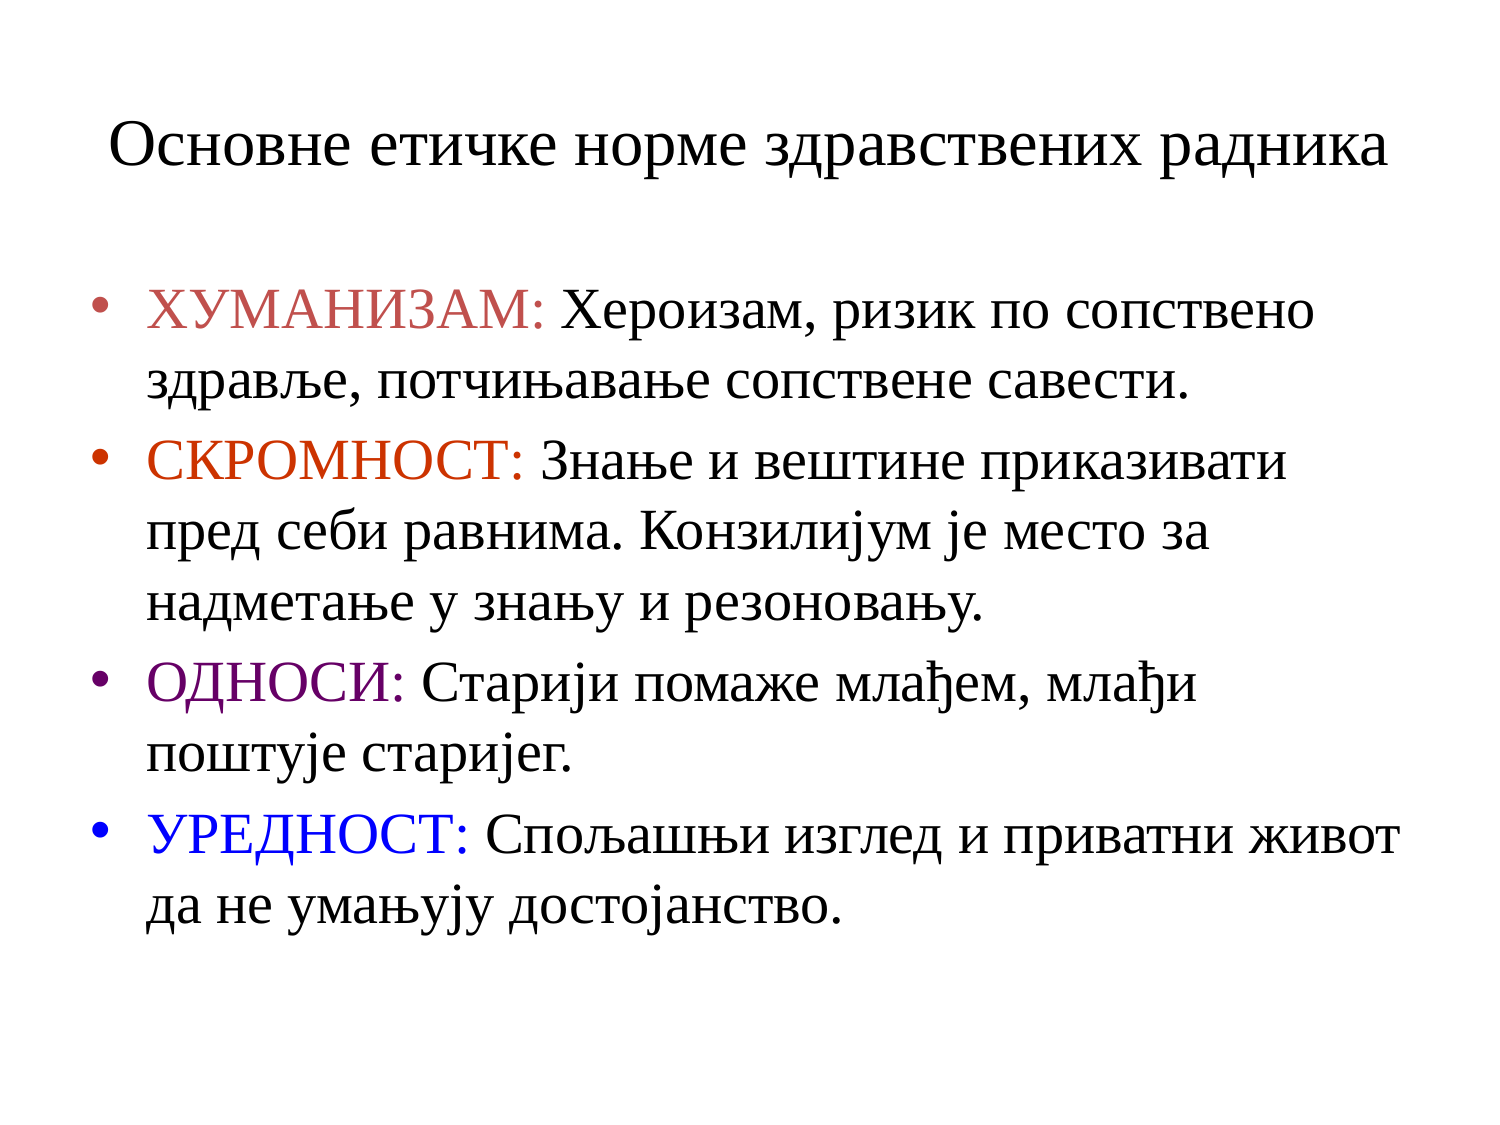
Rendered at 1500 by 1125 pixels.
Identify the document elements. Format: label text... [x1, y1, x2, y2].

list ХУМАНИЗАМ: Хероизам, ризик по сопствено здравље, потчињавање сопствене савести. СКРОМНОСТ: Знање и вештинe приказивати пред себи равнима. Конзилијум је место за надметање у знању и резоновању. ОДНОСИ: Старији помаже млађем, млађи поштује старијег. УРЕДНОСТ: Спољашњи изглед и приватни живот да не умањују достојанство. [75, 262, 1425, 1005]
title Основне етичке норме здравствених радника [75, 45, 1425, 233]
